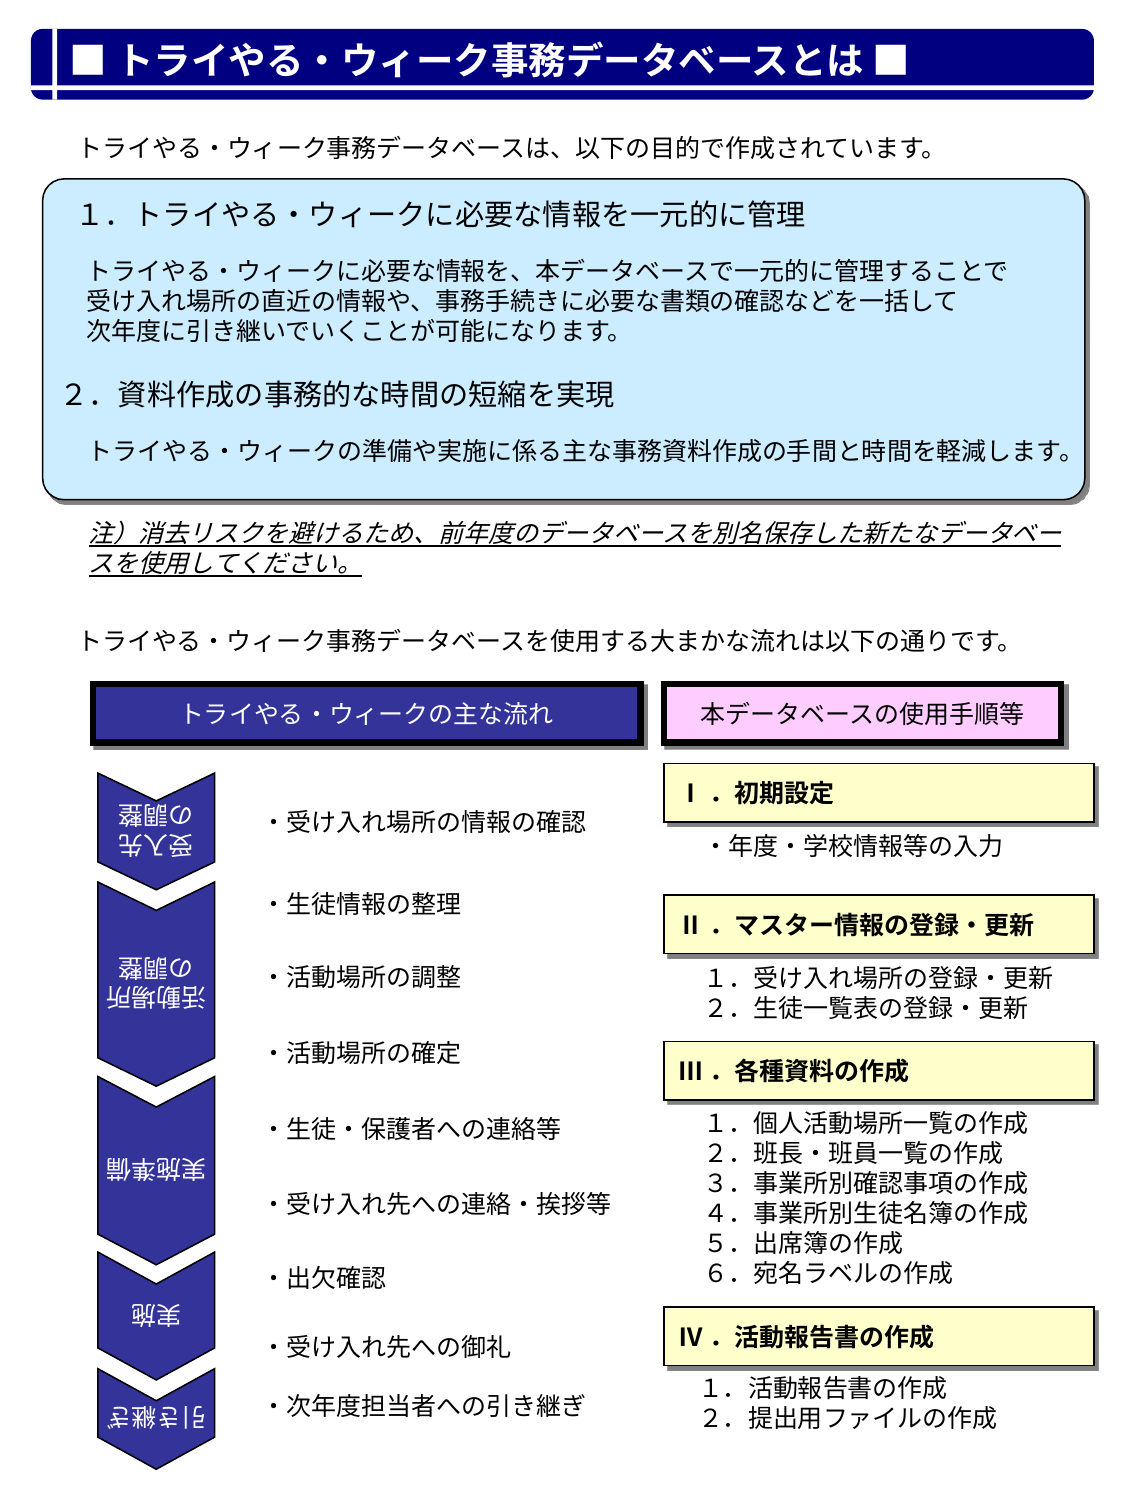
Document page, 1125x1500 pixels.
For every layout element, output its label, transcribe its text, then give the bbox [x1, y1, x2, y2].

text_box ・生徒・保護者への連絡等 [246, 1098, 604, 1158]
text_box [55, 88, 1094, 100]
text_box Ⅳ．活動報告書の作成 [663, 1306, 1094, 1366]
text_box １．トライやる・ウィークに必要な情報を一元的に管理 [60, 188, 1039, 239]
text_box ・受け入れ場所の情報の確認 [246, 792, 604, 851]
text_box ・次年度担当者への引き継ぎ [246, 1376, 604, 1436]
text_box [30, 28, 54, 87]
text_box ・年度・学校情報等の入力 [688, 823, 1084, 882]
text_box [30, 88, 54, 100]
text_box ・活動場所の調整 [246, 947, 604, 1007]
text_box ・活動場所の確定 [246, 1023, 604, 1083]
text_box ・受け入れ先への御礼 [246, 1316, 604, 1376]
text_box トライやる・ウィーク事務データベースは、以下の目的で作成されています。 [62, 125, 963, 170]
text_box [42, 178, 1085, 500]
text_box ・出欠確認 [246, 1248, 604, 1307]
text_box トライやる・ウィーク事務データベースを使用する大まかな流れは以下の通りです。 [62, 618, 1039, 664]
text_box Ⅲ．各種資料の作成 [663, 1041, 1094, 1100]
text_box ・受け入れ先への連絡・挨拶等 [246, 1174, 604, 1233]
text_box Ⅱ．マスター情報の登録・更新 [663, 894, 1094, 954]
text_box トライやる・ウィークに必要な情報を、本データベースで一元的に管理することで 受け入れ場所の直近の情報や、事務手続きに必要な書類の確認などを一括して 次年度に引き継いでいくことが可能になります。 [71, 248, 1025, 353]
text_box 実施準備 [97, 1076, 215, 1265]
text_box ・生徒情報の整理 [246, 874, 604, 933]
text_box １．個人活動場所一覧の作成 ２．班長・班員一覧の作成 ３．事業所別確認事項の作成 ４．事業所別生徒名簿の作成 ５．出席簿の作成 ６．宛名ラベルの作成 [688, 1100, 1081, 1307]
text_box トライやる・ウィークの準備や実施に係る主な事務資料作成の手間と時間を軽減します。 [73, 428, 1101, 473]
text_box 実施 [97, 1252, 215, 1380]
text_box １．受け入れ場所の登録・更新 ２．生徒一覧表の登録・更新 [688, 954, 1081, 1048]
text_box 注）消去リスクを避けるため、前年度のデータベースを別名保存した新たなデータベースを使用してください。 [74, 510, 1084, 586]
text_box 受入先 の調整 [97, 773, 215, 890]
text_box [55, 28, 1094, 87]
text_box トライやる・ウィークの主な流れ [92, 684, 641, 743]
text_box 活動場所 の調整 [97, 882, 215, 1087]
text_box ２．資料作成の事務的な時間の短縮を実現 [44, 368, 630, 419]
text_box １．活動報告書の作成 ２．提出用ファイルの作成 [683, 1365, 1075, 1459]
text_box 本データベースの使用手順等 [663, 684, 1062, 743]
text_box 引き継ぎ [97, 1368, 215, 1470]
text_box ■トライやる・ウィーク事務データベースとは ■ [54, 29, 926, 90]
text_box Ⅰ．初期設定 [663, 763, 1094, 822]
